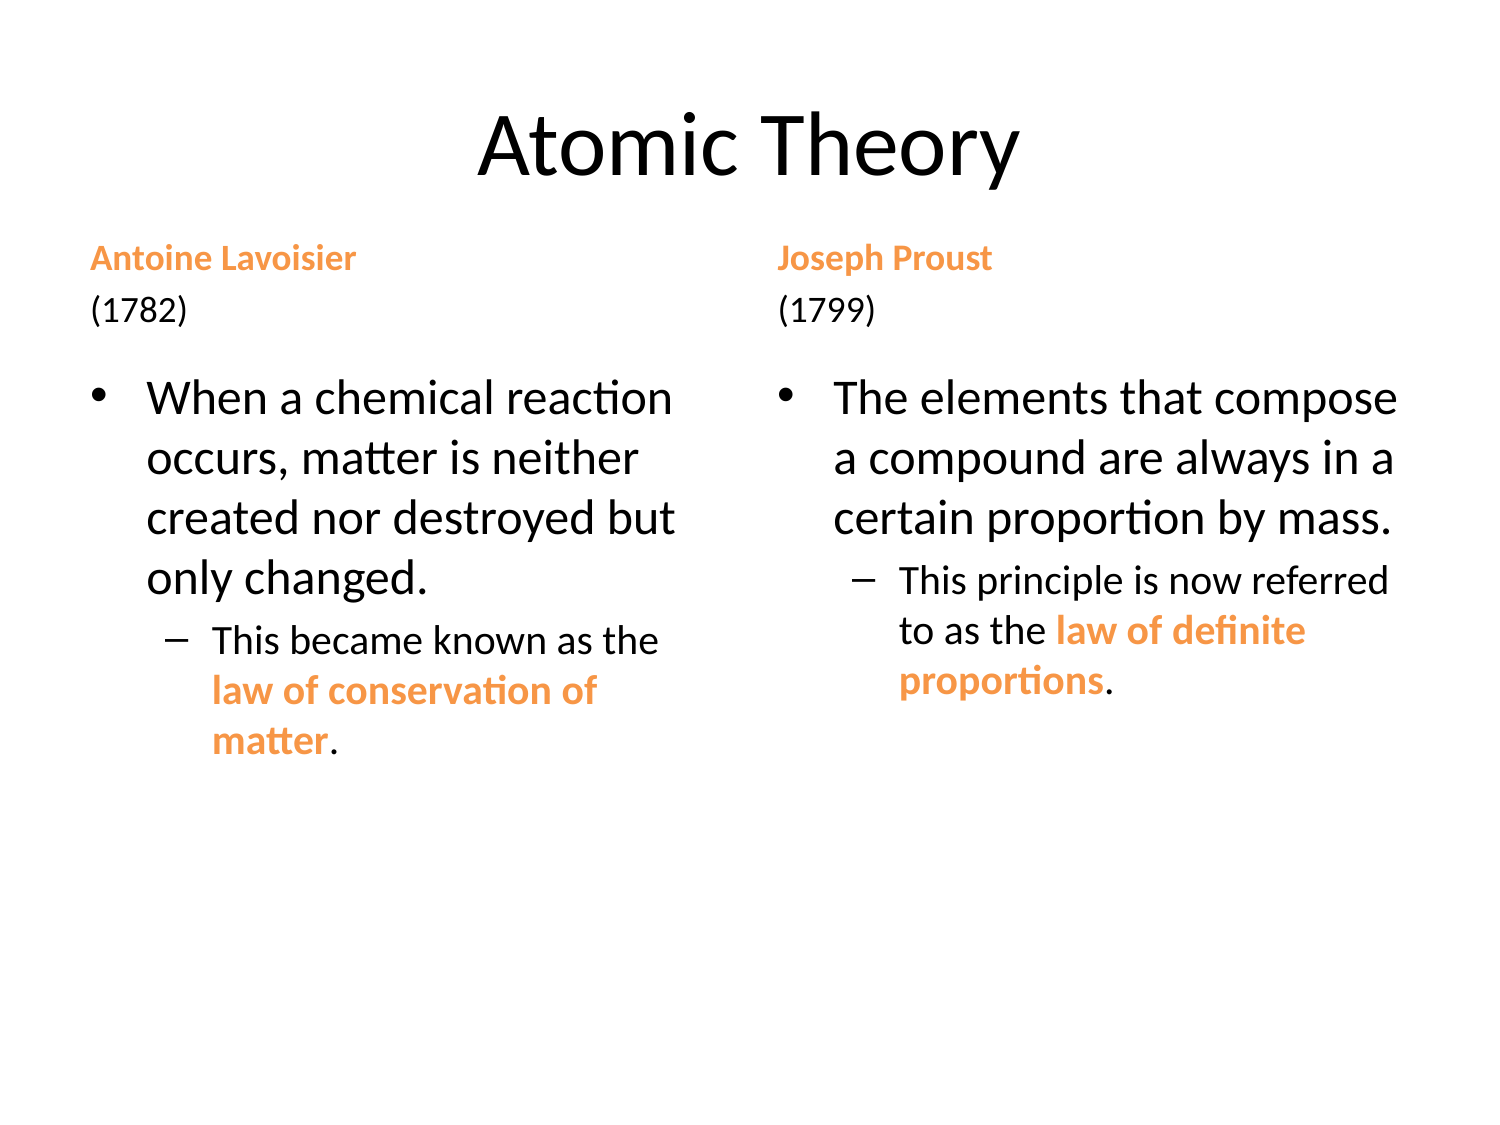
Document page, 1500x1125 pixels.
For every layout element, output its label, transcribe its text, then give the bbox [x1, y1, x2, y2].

list When a chemical reaction occurs, matter is neither created nor destroyed but only changed. This became known as the law of conservation of matter. [75, 356, 738, 1005]
list Joseph Proust (1799) [762, 224, 1426, 338]
title Atomic Theory [75, 45, 1425, 233]
list The elements that compose a compound are always in a certain proportion by mass. This principle is now referred to as the law of definite proportions. [761, 356, 1425, 1005]
list Antoine Lavoisier (1782) [75, 224, 738, 338]
